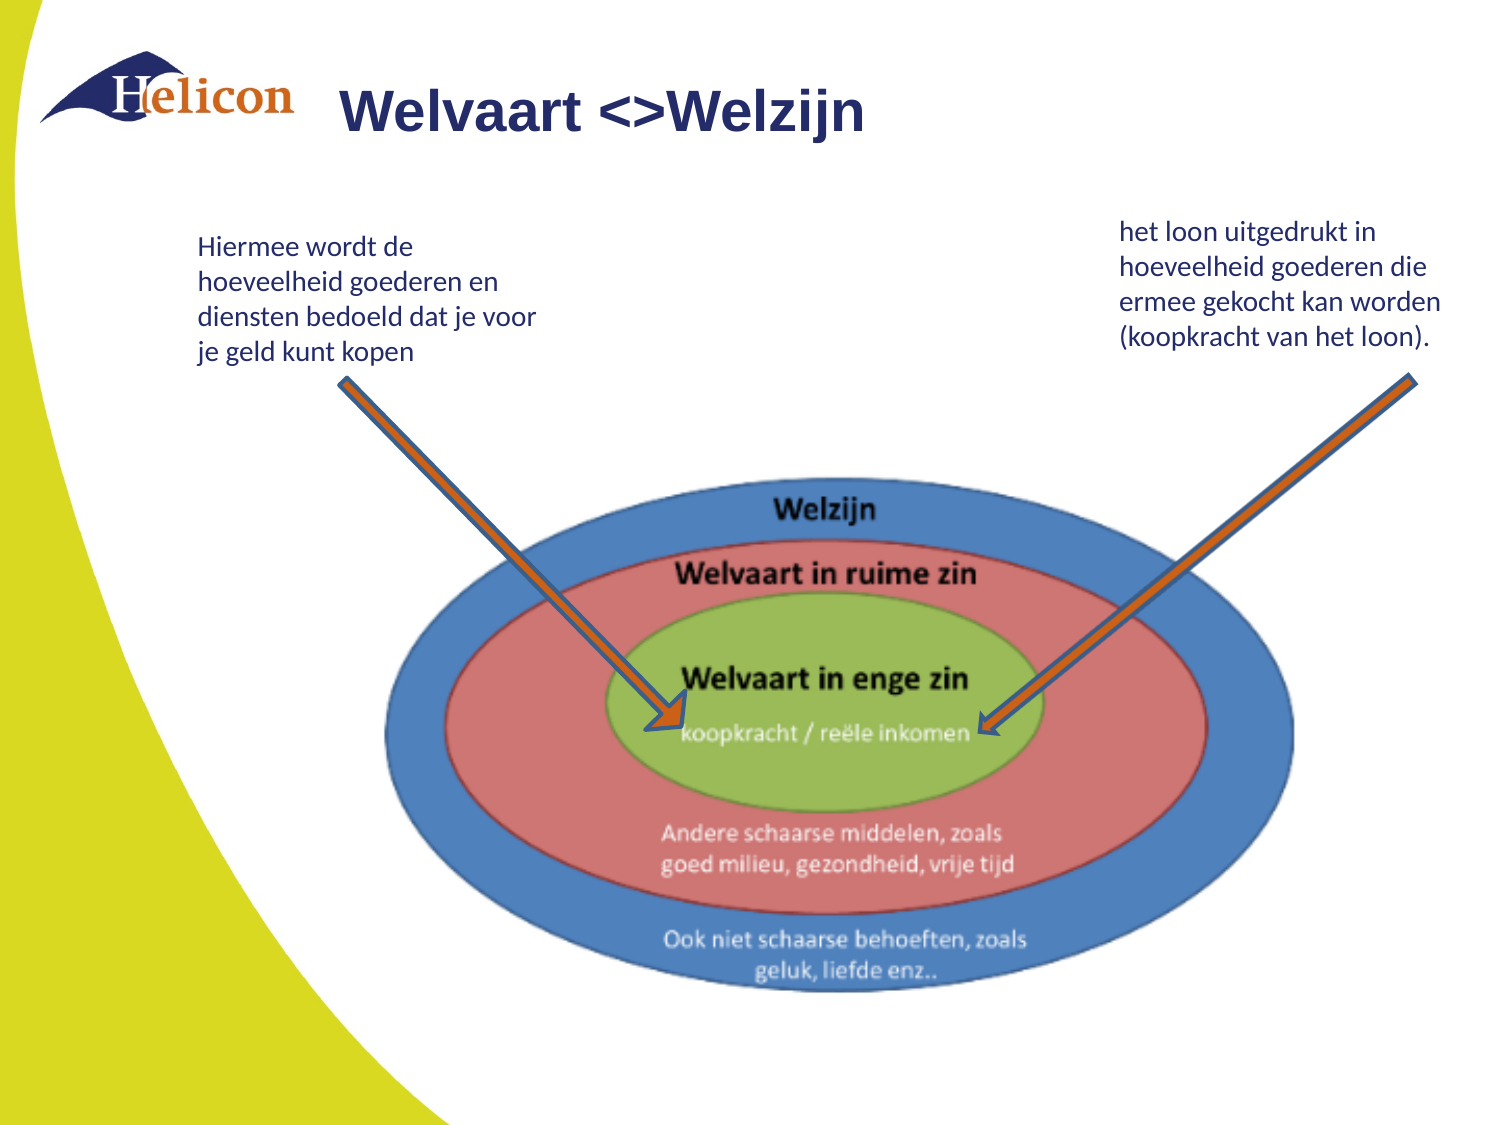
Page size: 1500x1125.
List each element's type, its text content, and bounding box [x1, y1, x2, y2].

text_box [337, 375, 391, 419]
text_box Hiermee wordt de hoeveelheid goederen en diensten bedoeld dat je voor je geld kunt kopen [183, 219, 573, 375]
title Welvaart <>Welzijn [324, 54, 1415, 161]
picture [0, 0, 1500, 1125]
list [359, 420, 1355, 1041]
text_box het loon uitgedrukt in hoeveelheid goederen die ermee gekocht kan worden (koopkracht van het loon). [1104, 205, 1500, 360]
